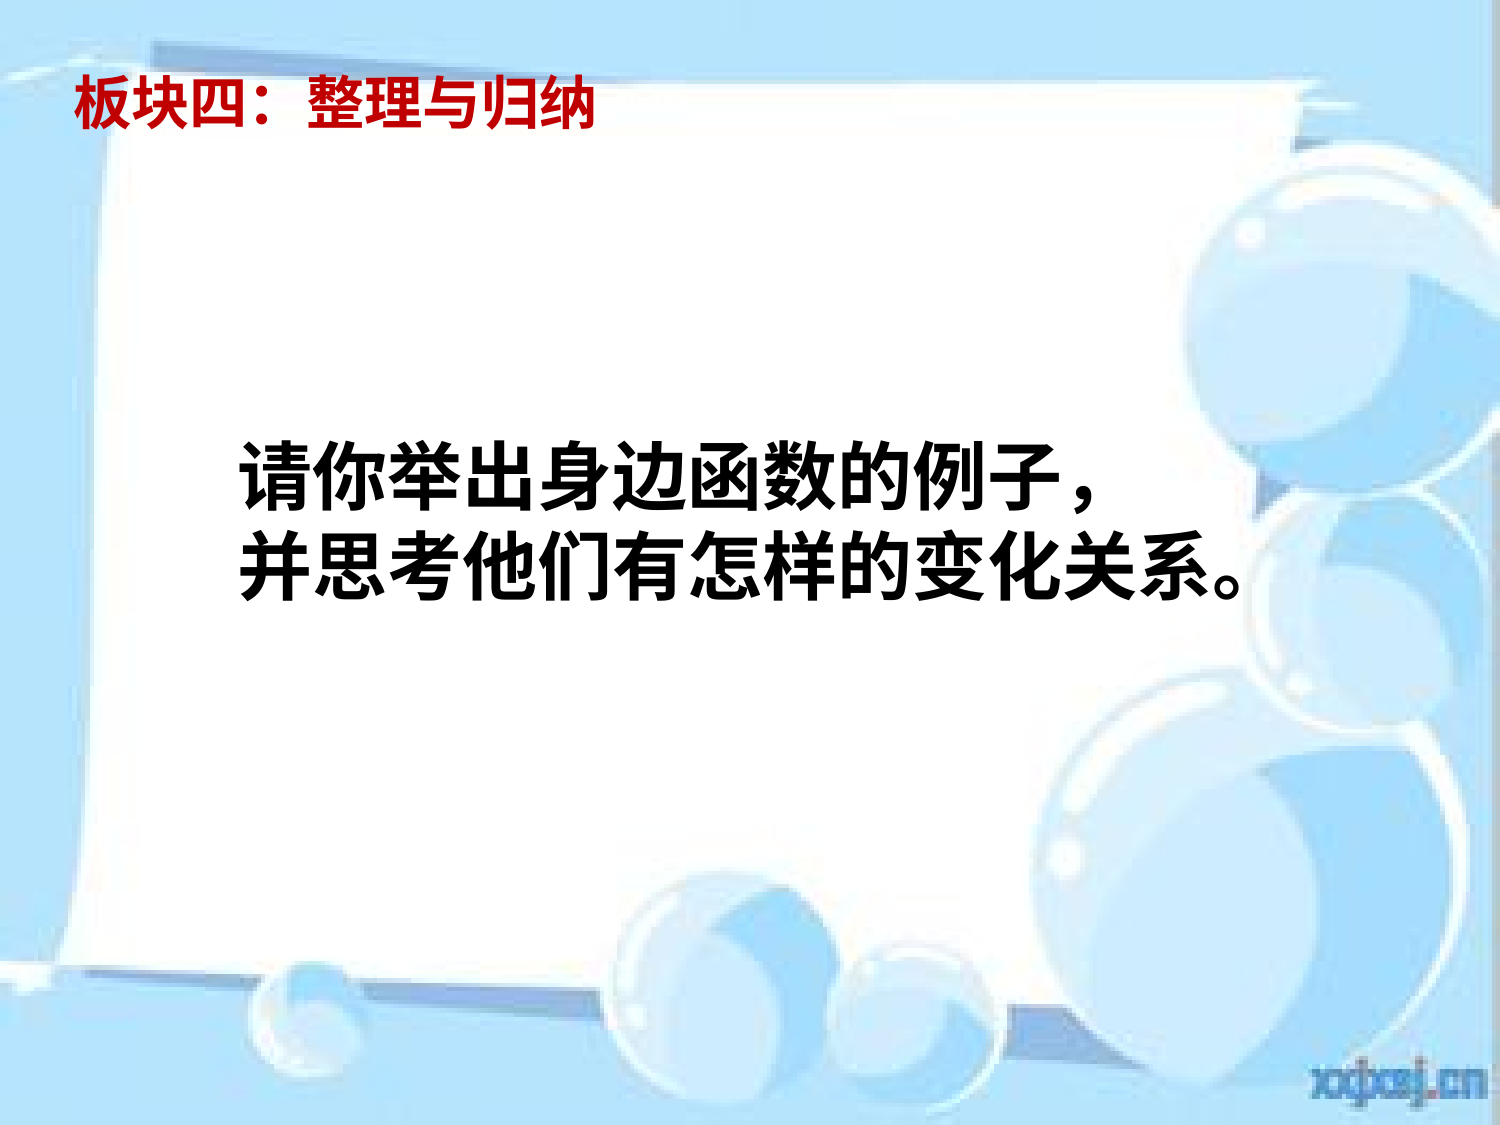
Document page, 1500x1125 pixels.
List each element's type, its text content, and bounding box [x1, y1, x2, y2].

text_box 板块四：整理与归纳 [58, 58, 1231, 144]
picture [0, 0, 1500, 1125]
text_box 请你举出身边函数的例子， 并思考他们有怎样的变化关系。 [222, 421, 1348, 617]
